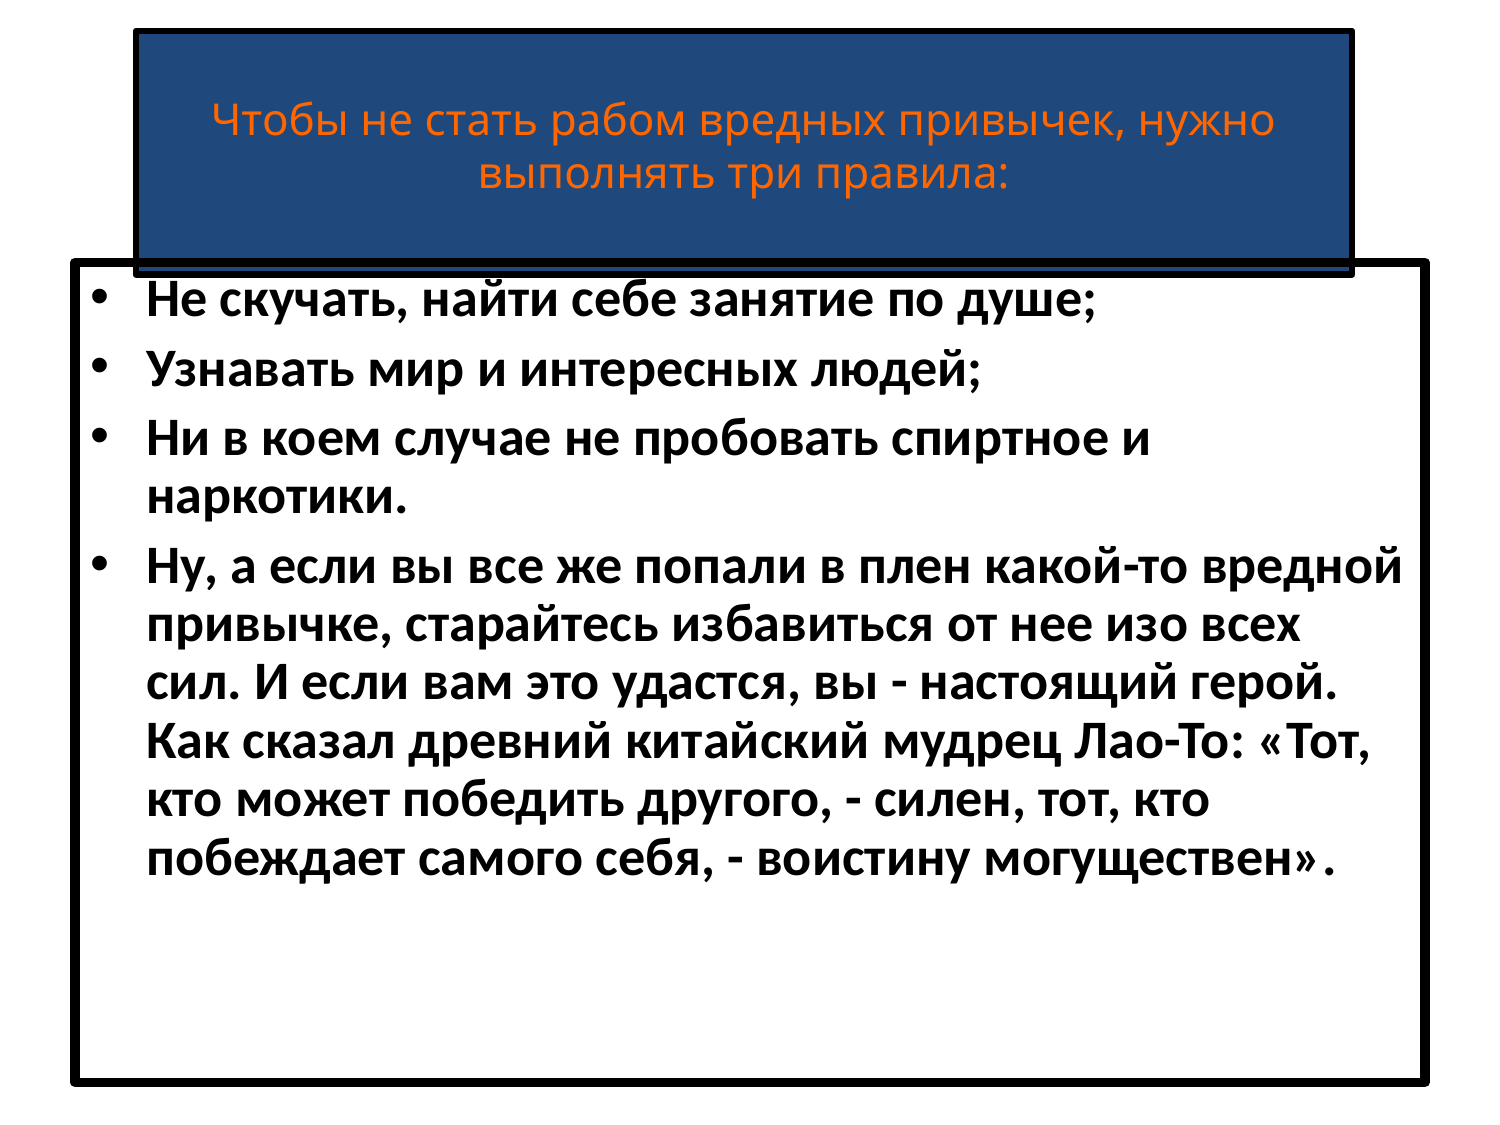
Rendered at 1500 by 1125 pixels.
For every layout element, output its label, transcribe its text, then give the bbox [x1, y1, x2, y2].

title Чтобы не стать рабом вредных привычек, нужно выполнять три правила: [135, 31, 1353, 262]
list Не скучать, найти себе занятие по душе; Узнавать мир и интересных людей; Ни в коем случае не пробовать спиртное и наркотики. Ну, а если вы все же попали в плен какой-то вредной привычке, старайтесь избавиться от нее изо всех сил. И если вам это удастся, вы - настоящий герой. Как сказал древний китайский мудрец Лао-То: «Тот, кто может победить другого, - силен, тот, кто побеждает самого себя, - воистину могуществен». [75, 262, 1425, 1083]
